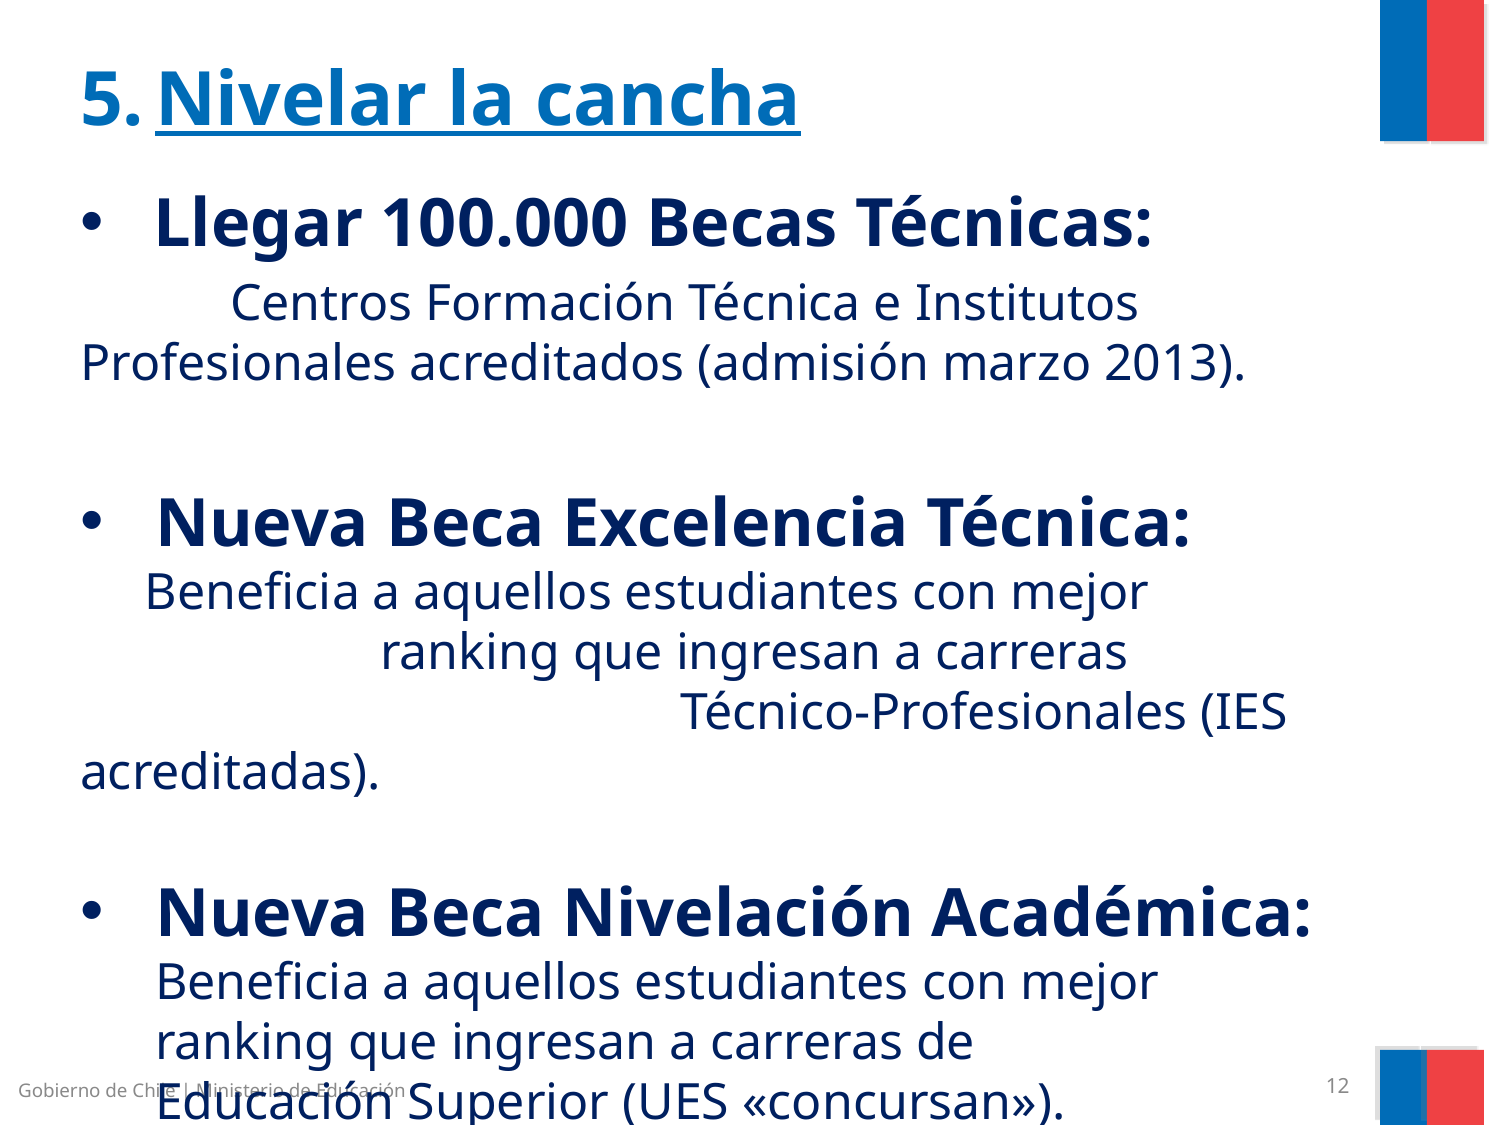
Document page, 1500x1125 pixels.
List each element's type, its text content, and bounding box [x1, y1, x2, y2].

list Llegar 100.000 Becas Técnicas: Centros Formación Técnica e Institutos Profesionales acreditados (admisión marzo 2013). Nueva Beca Excelencia Técnica: Beneficia a aquellos estudiantes con mejor ranking que ingresan a carreras Técnico-Profesionales (IES acreditadas). Nueva Beca Nivelación Académica: Beneficia a aquellos estudiantes con mejor ranking que ingresan a carreras de Educación Superior (UES «concursan»). [64, 172, 1405, 736]
slide_number 12 [1014, 1070, 1365, 1103]
footer Gobierno de Chile | Ministerio de Educación [3, 1070, 479, 1112]
title Nivelar la cancha [64, 42, 1405, 172]
